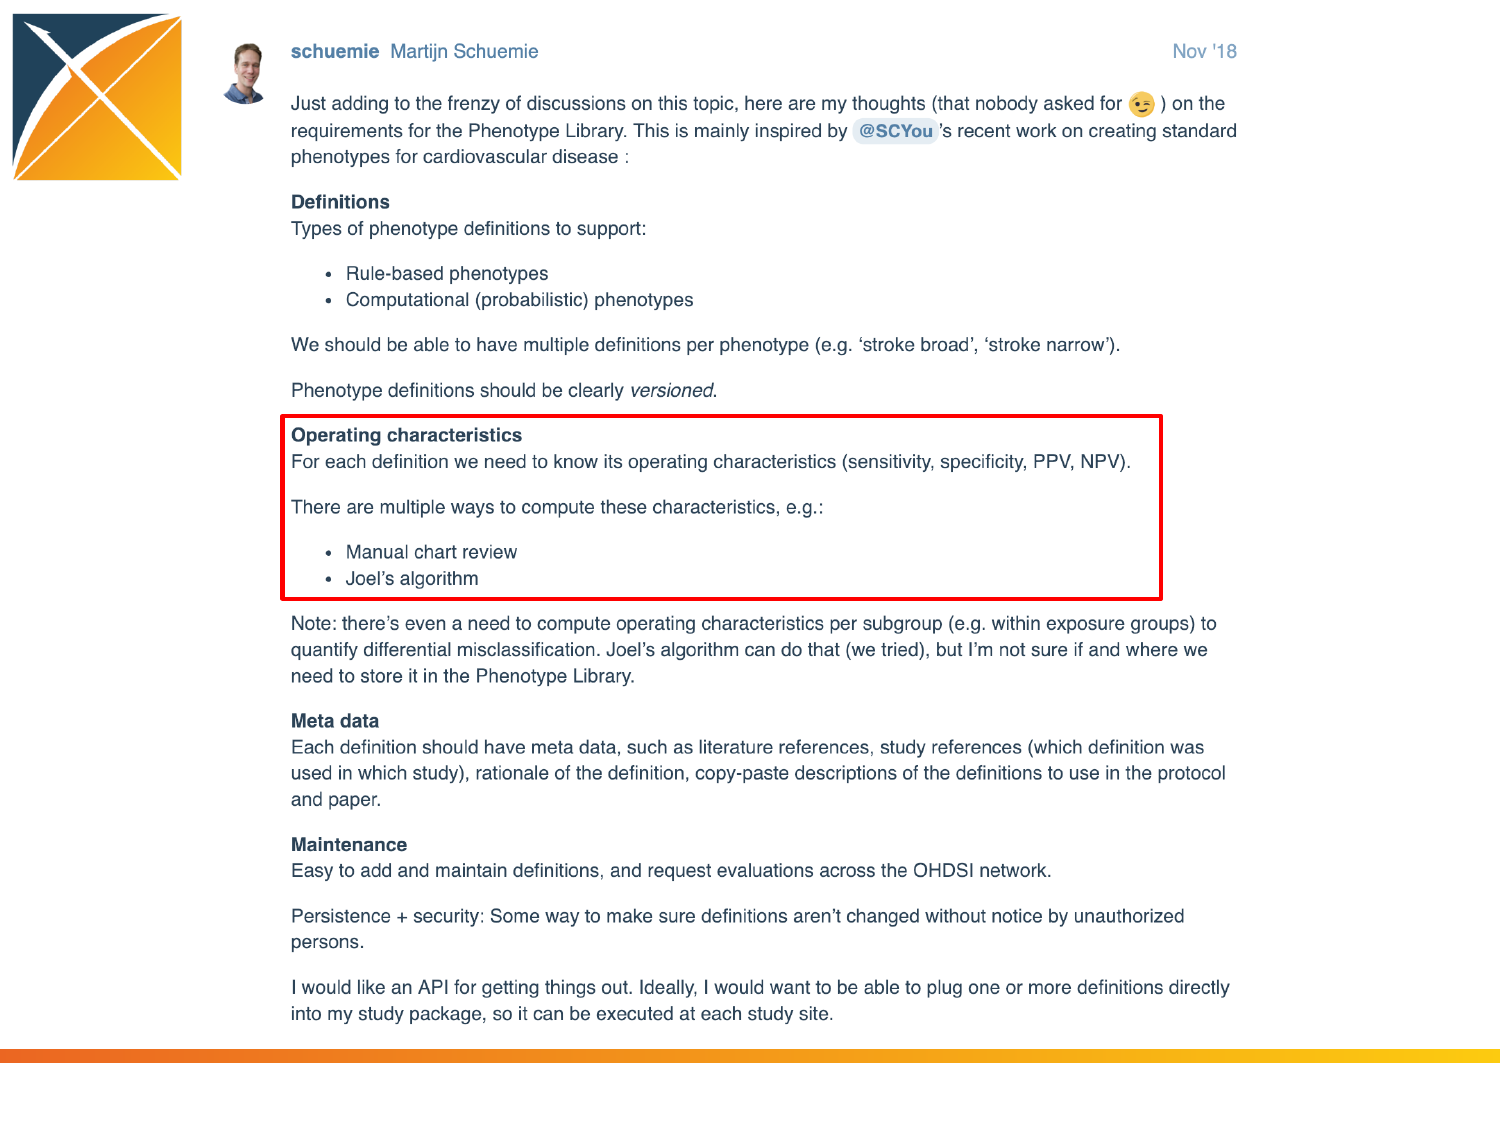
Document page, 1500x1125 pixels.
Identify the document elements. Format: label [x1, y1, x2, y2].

picture [220, 24, 1263, 1032]
picture [0, 0, 206, 200]
